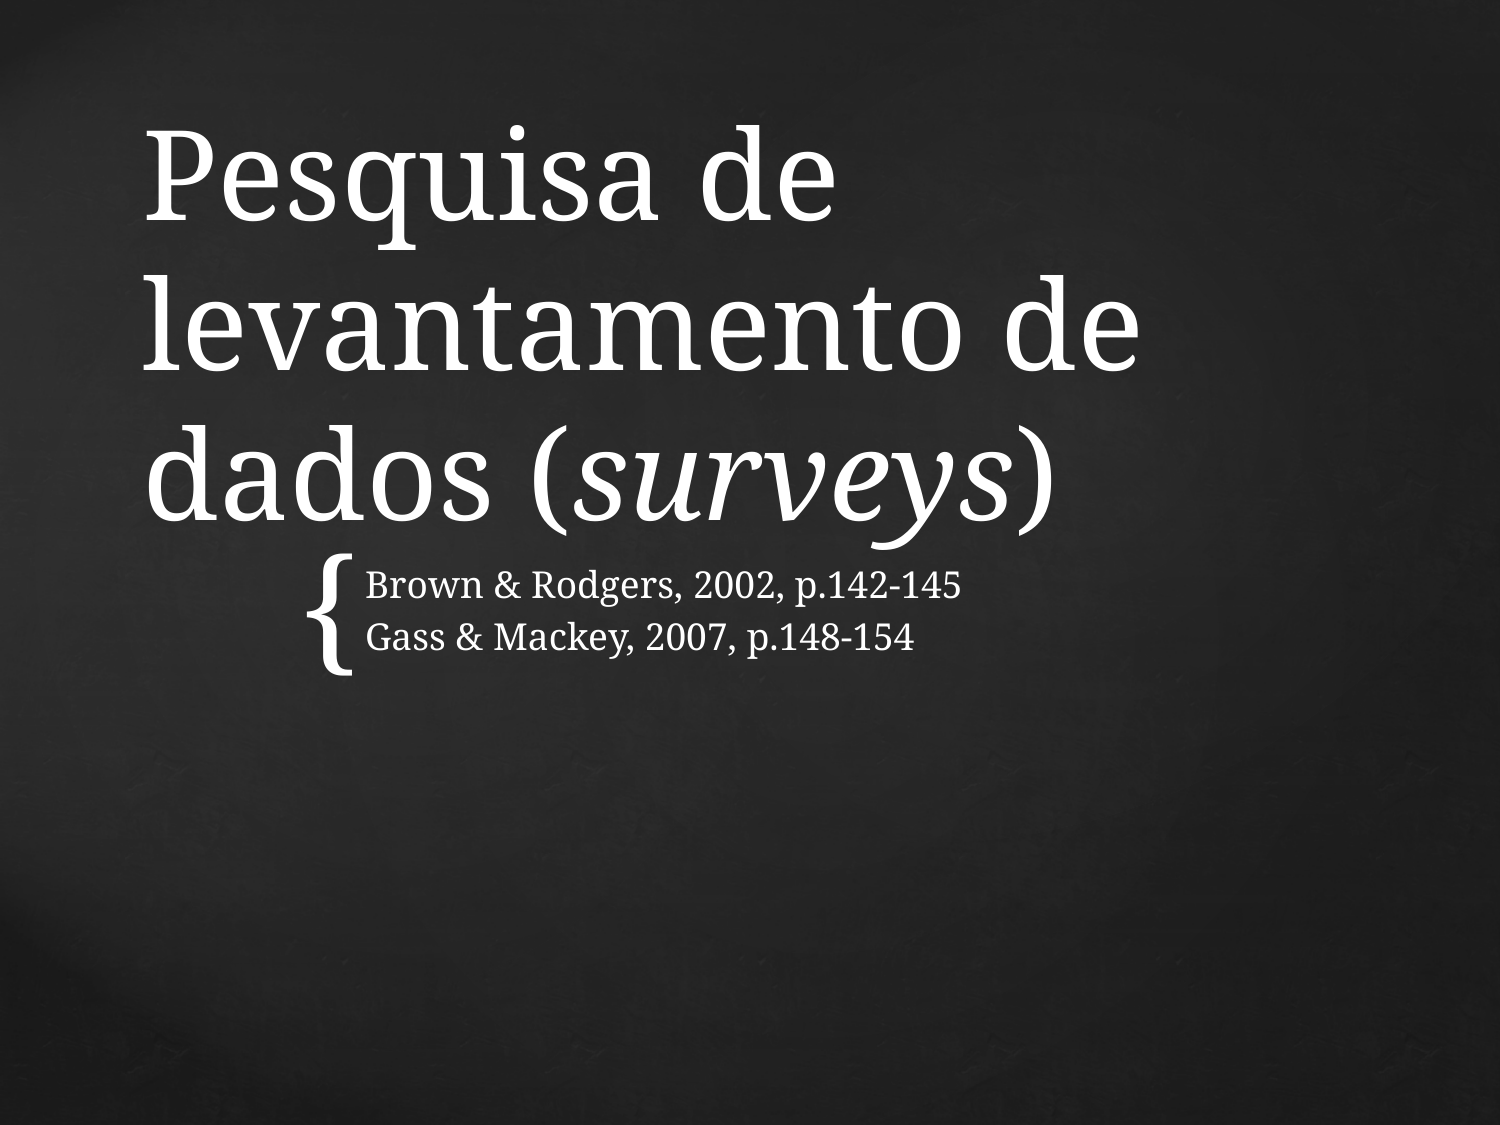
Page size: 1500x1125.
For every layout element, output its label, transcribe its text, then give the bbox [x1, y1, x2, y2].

subtitle Brown & Rodgers, 2002, p.142-145 Gass & Mackey, 2007, p.148-154 [350, 553, 1363, 667]
title Pesquisa de levantamento de dados (surveys) [127, 200, 1365, 554]
